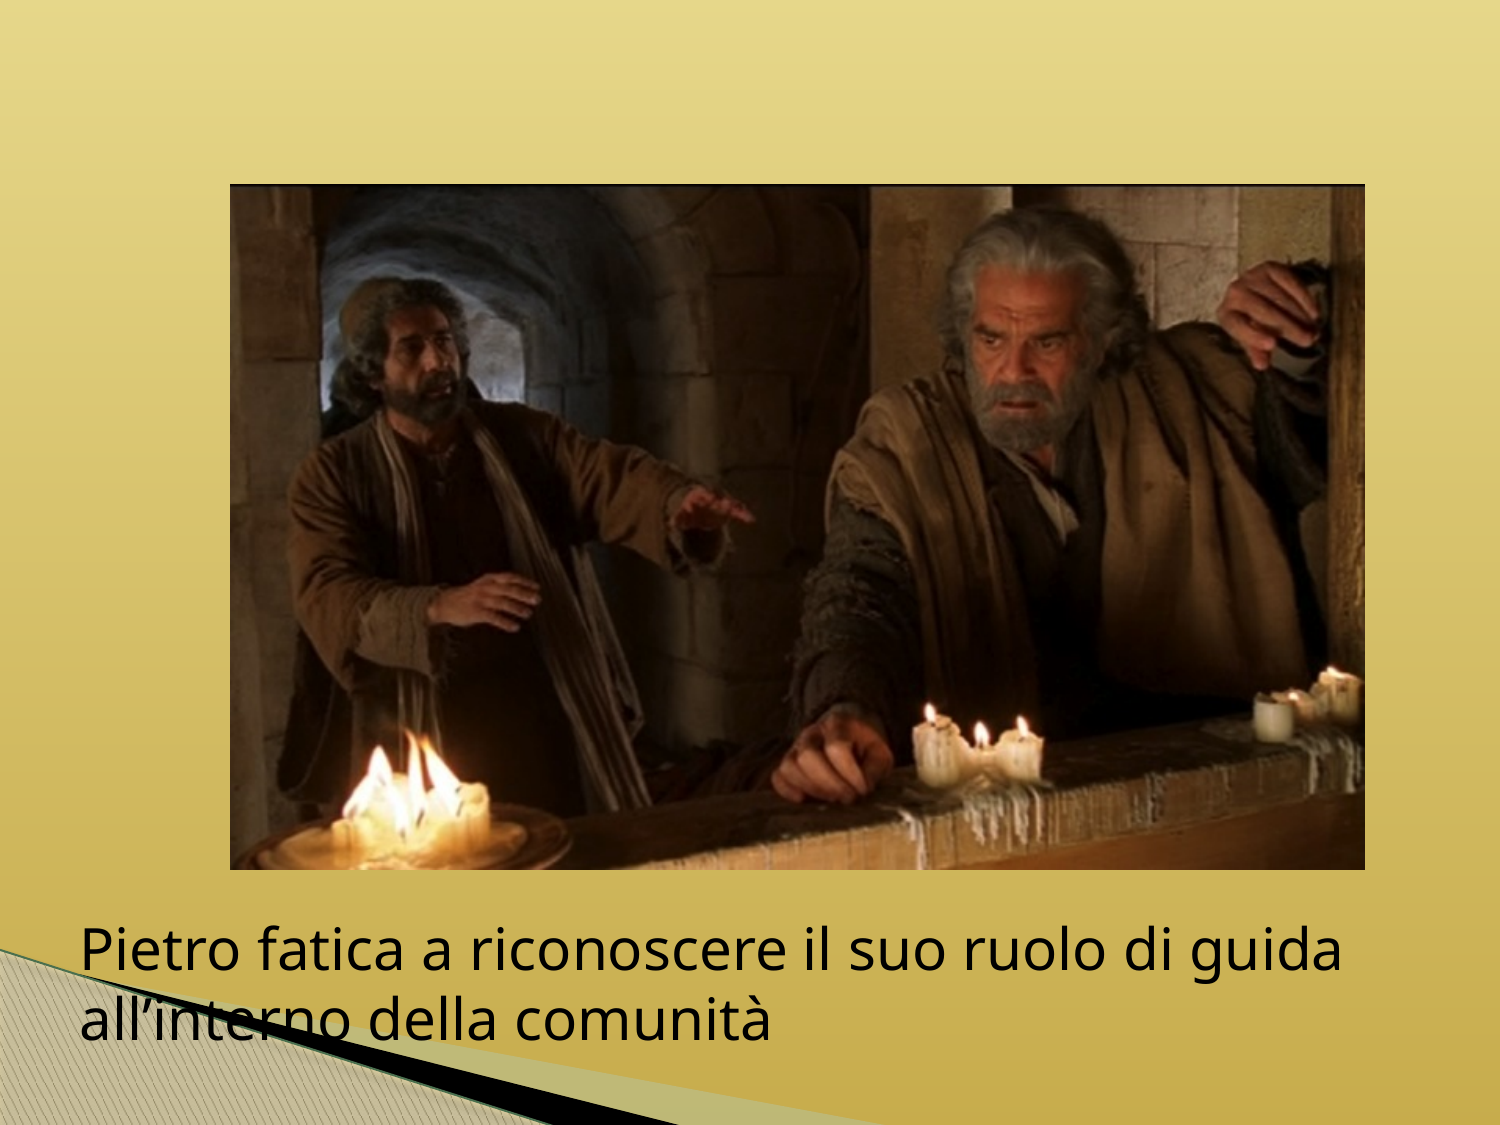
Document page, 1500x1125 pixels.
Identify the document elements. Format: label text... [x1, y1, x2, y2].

text_box Pietro fatica a riconoscere il suo ruolo di guida all’interno della comunità [64, 905, 1412, 1060]
picture [229, 184, 1365, 870]
